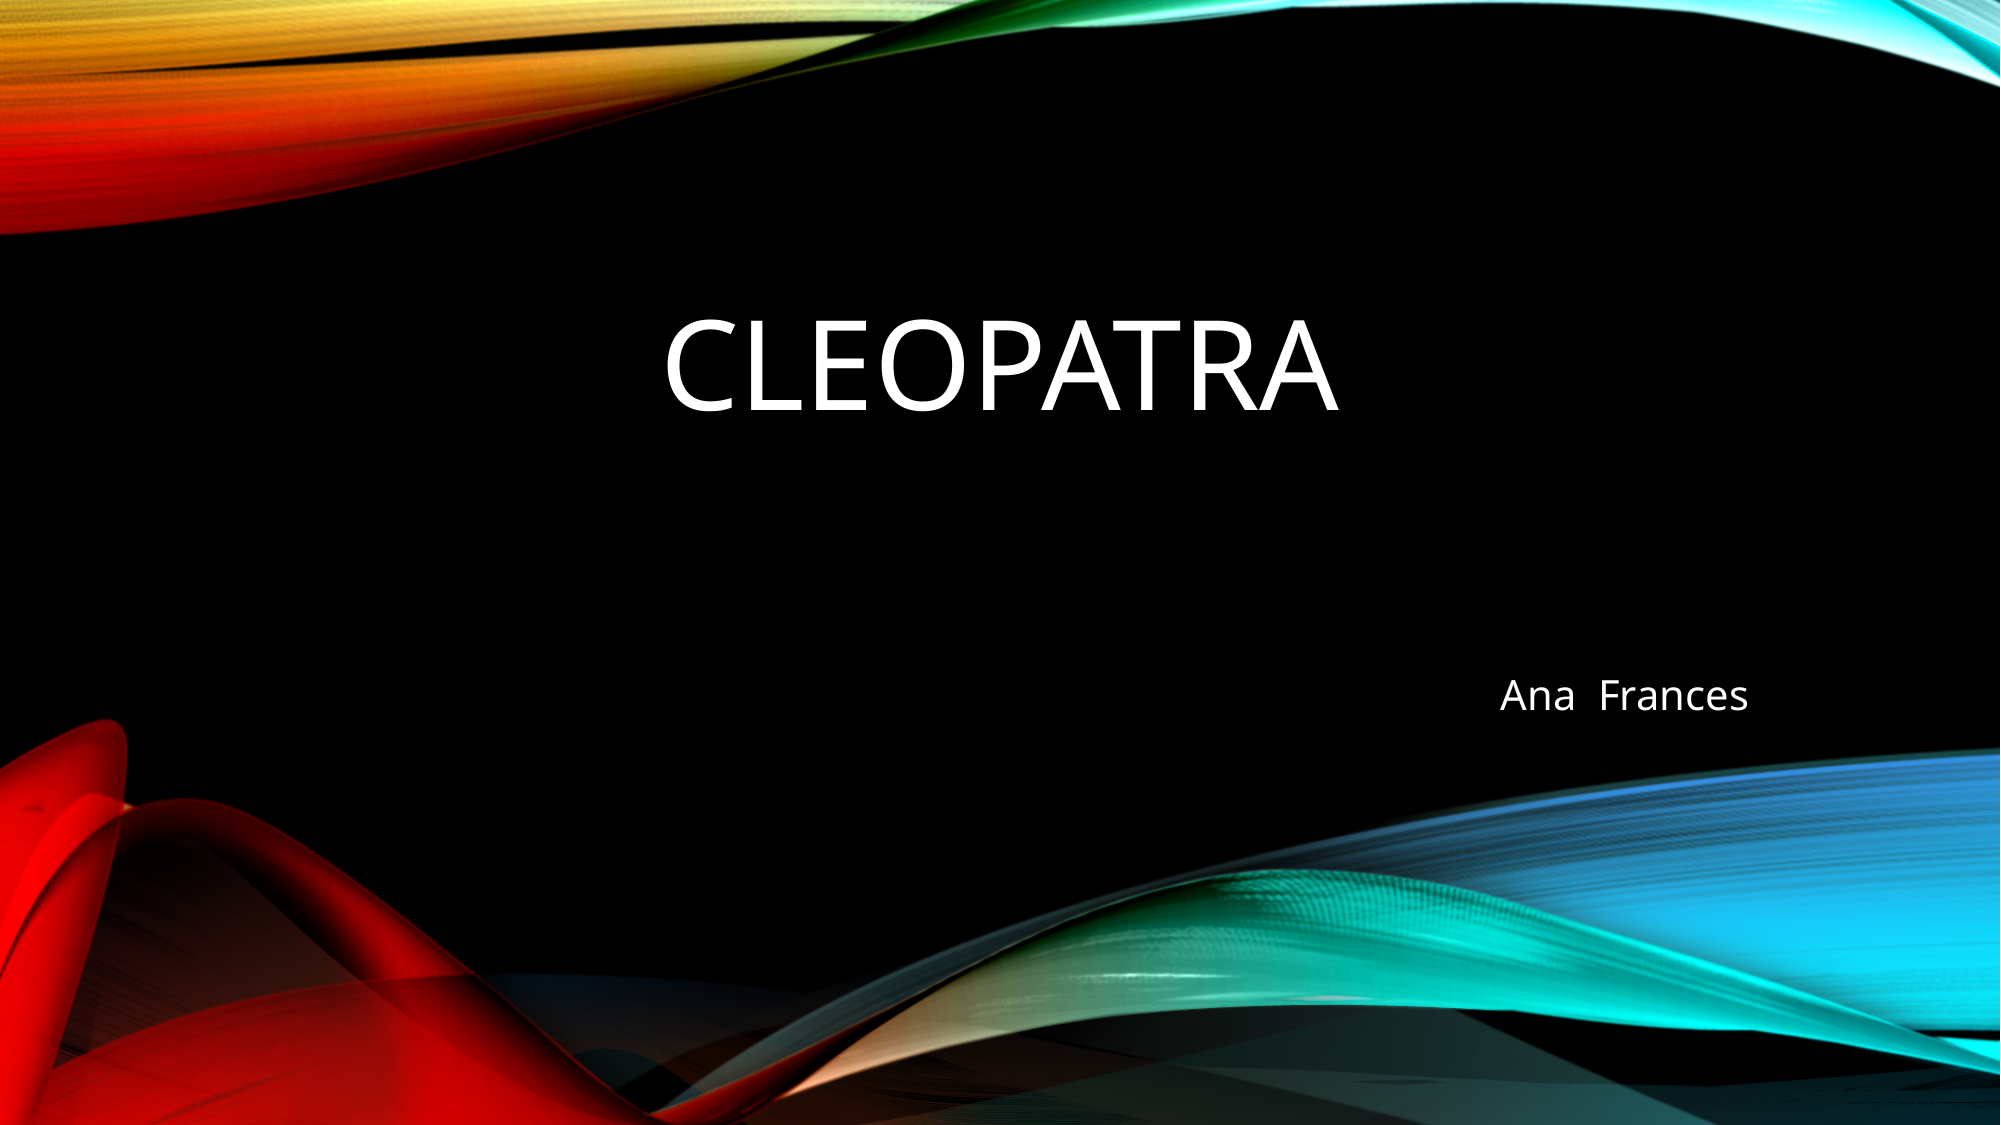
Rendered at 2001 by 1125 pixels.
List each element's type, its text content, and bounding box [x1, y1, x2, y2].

subtitle Ana Frances [225, 595, 1775, 755]
title CLEOPATRA [225, 295, 1775, 595]
picture [0, 717, 2000, 1125]
picture [0, 0, 2000, 237]
